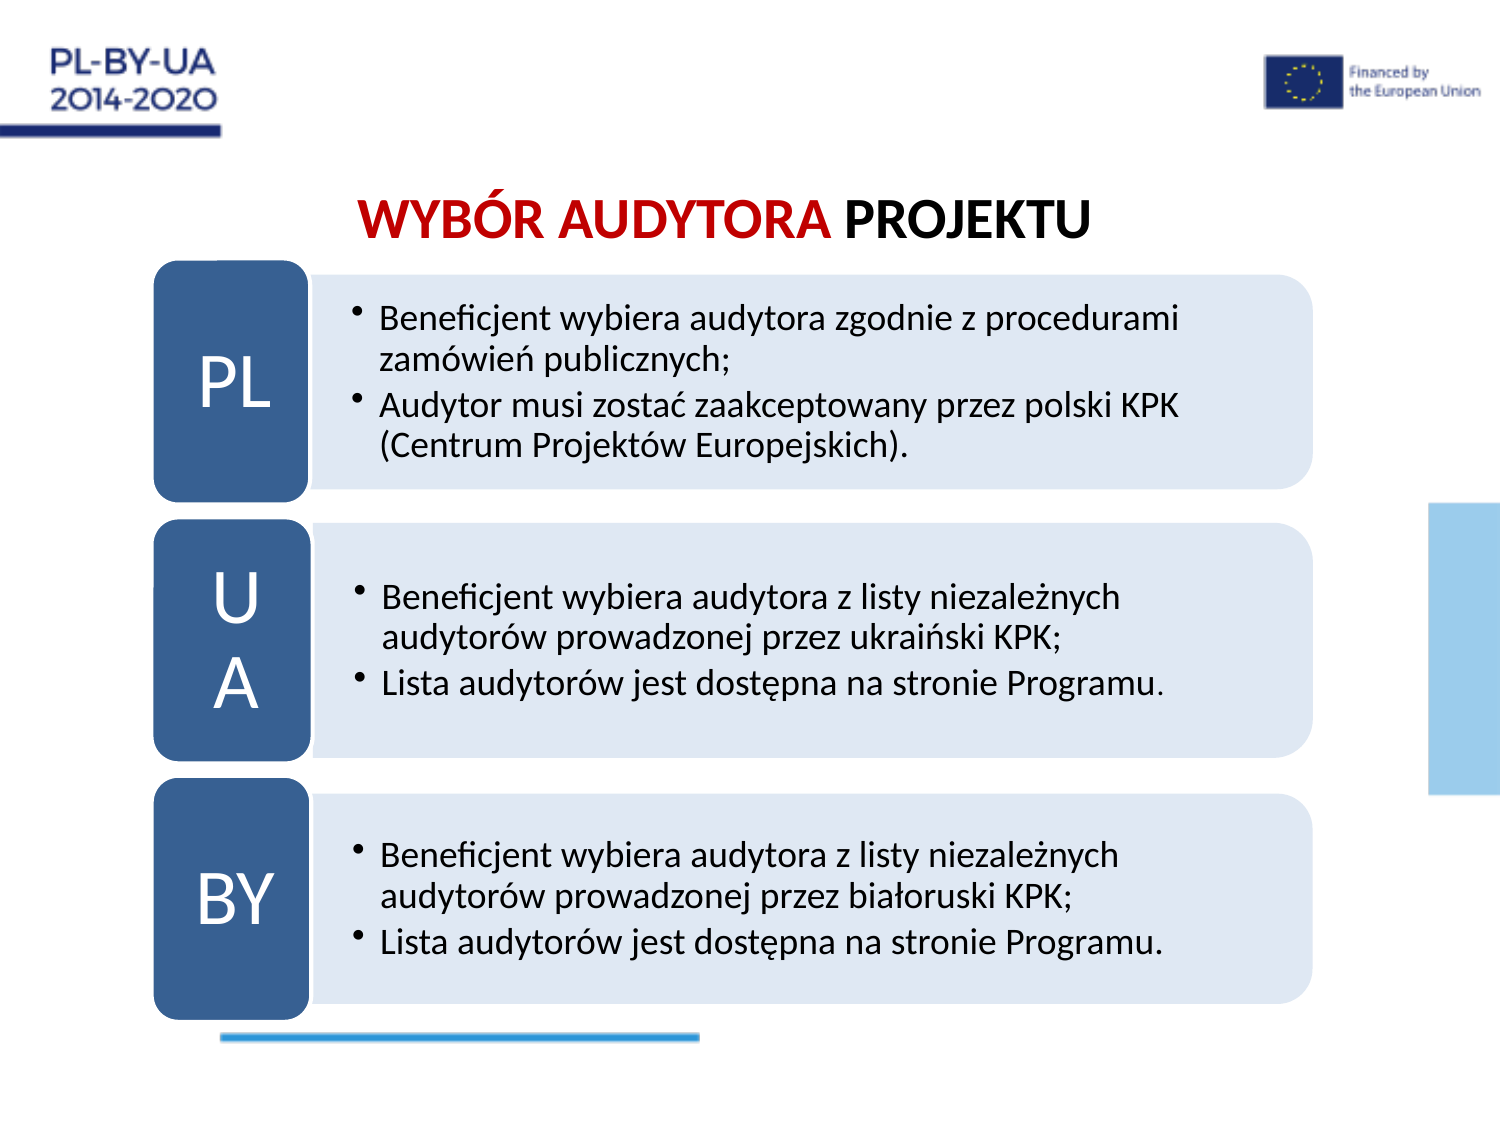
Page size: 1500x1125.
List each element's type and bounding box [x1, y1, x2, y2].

picture [0, 0, 1500, 1125]
text_box [151, 258, 1314, 1023]
